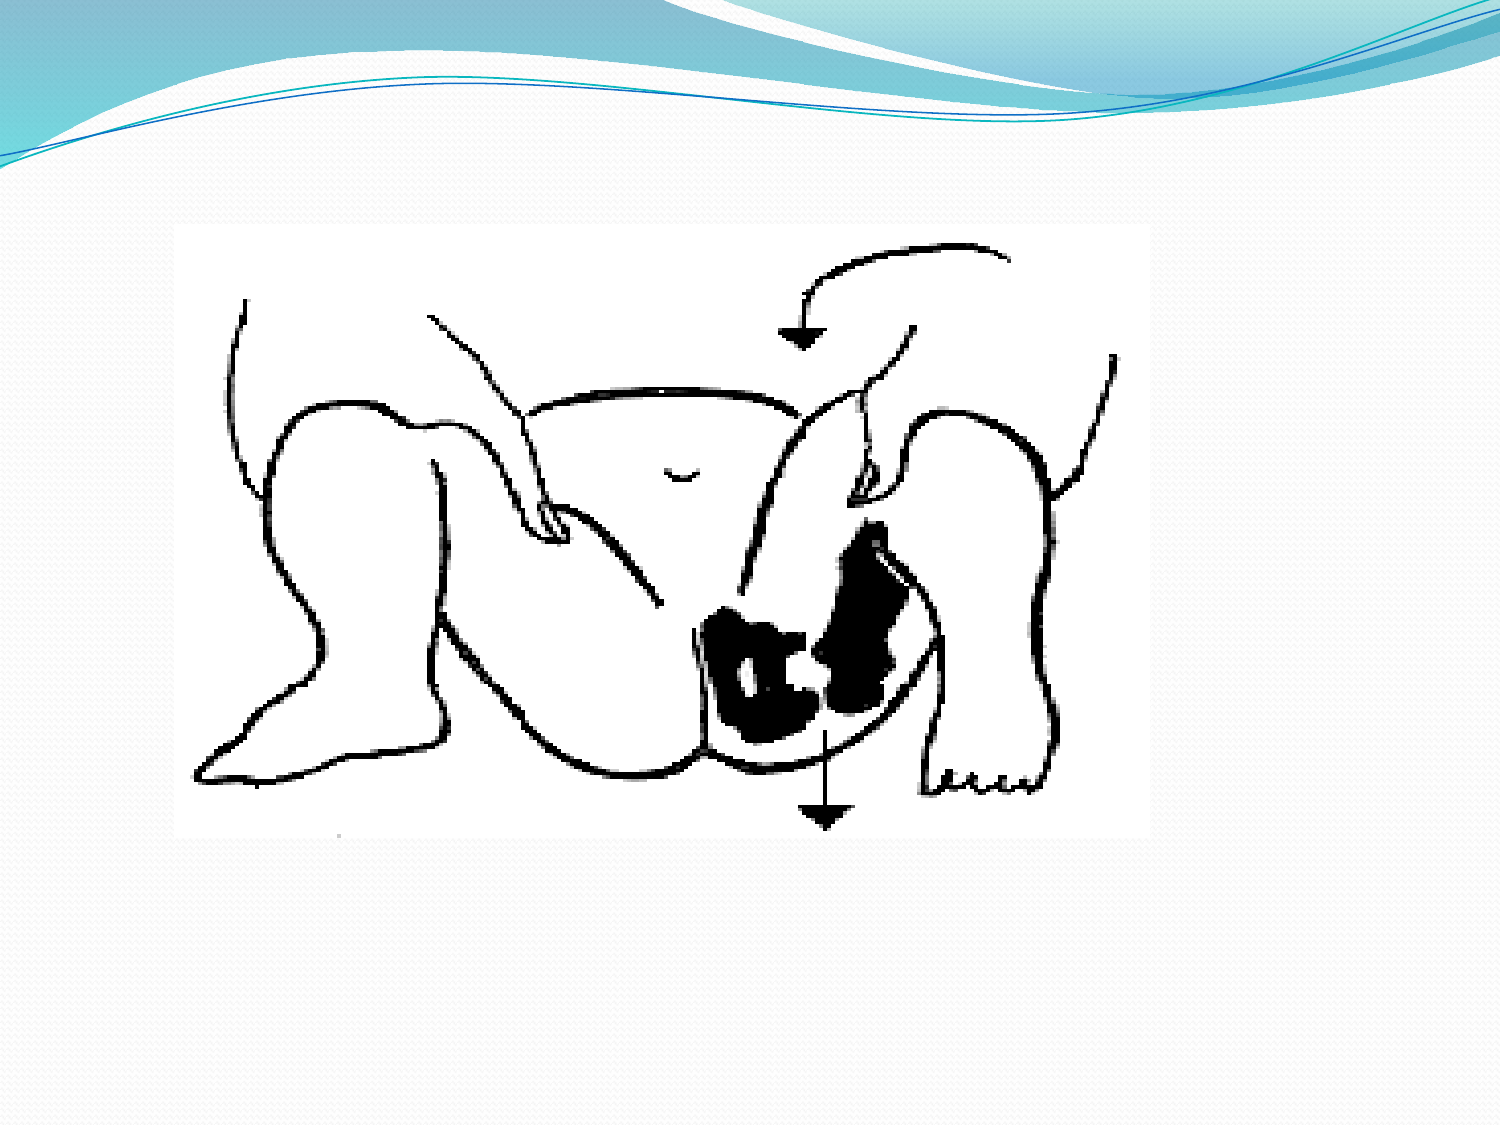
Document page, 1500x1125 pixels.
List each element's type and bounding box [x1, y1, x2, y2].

picture [174, 224, 1151, 838]
